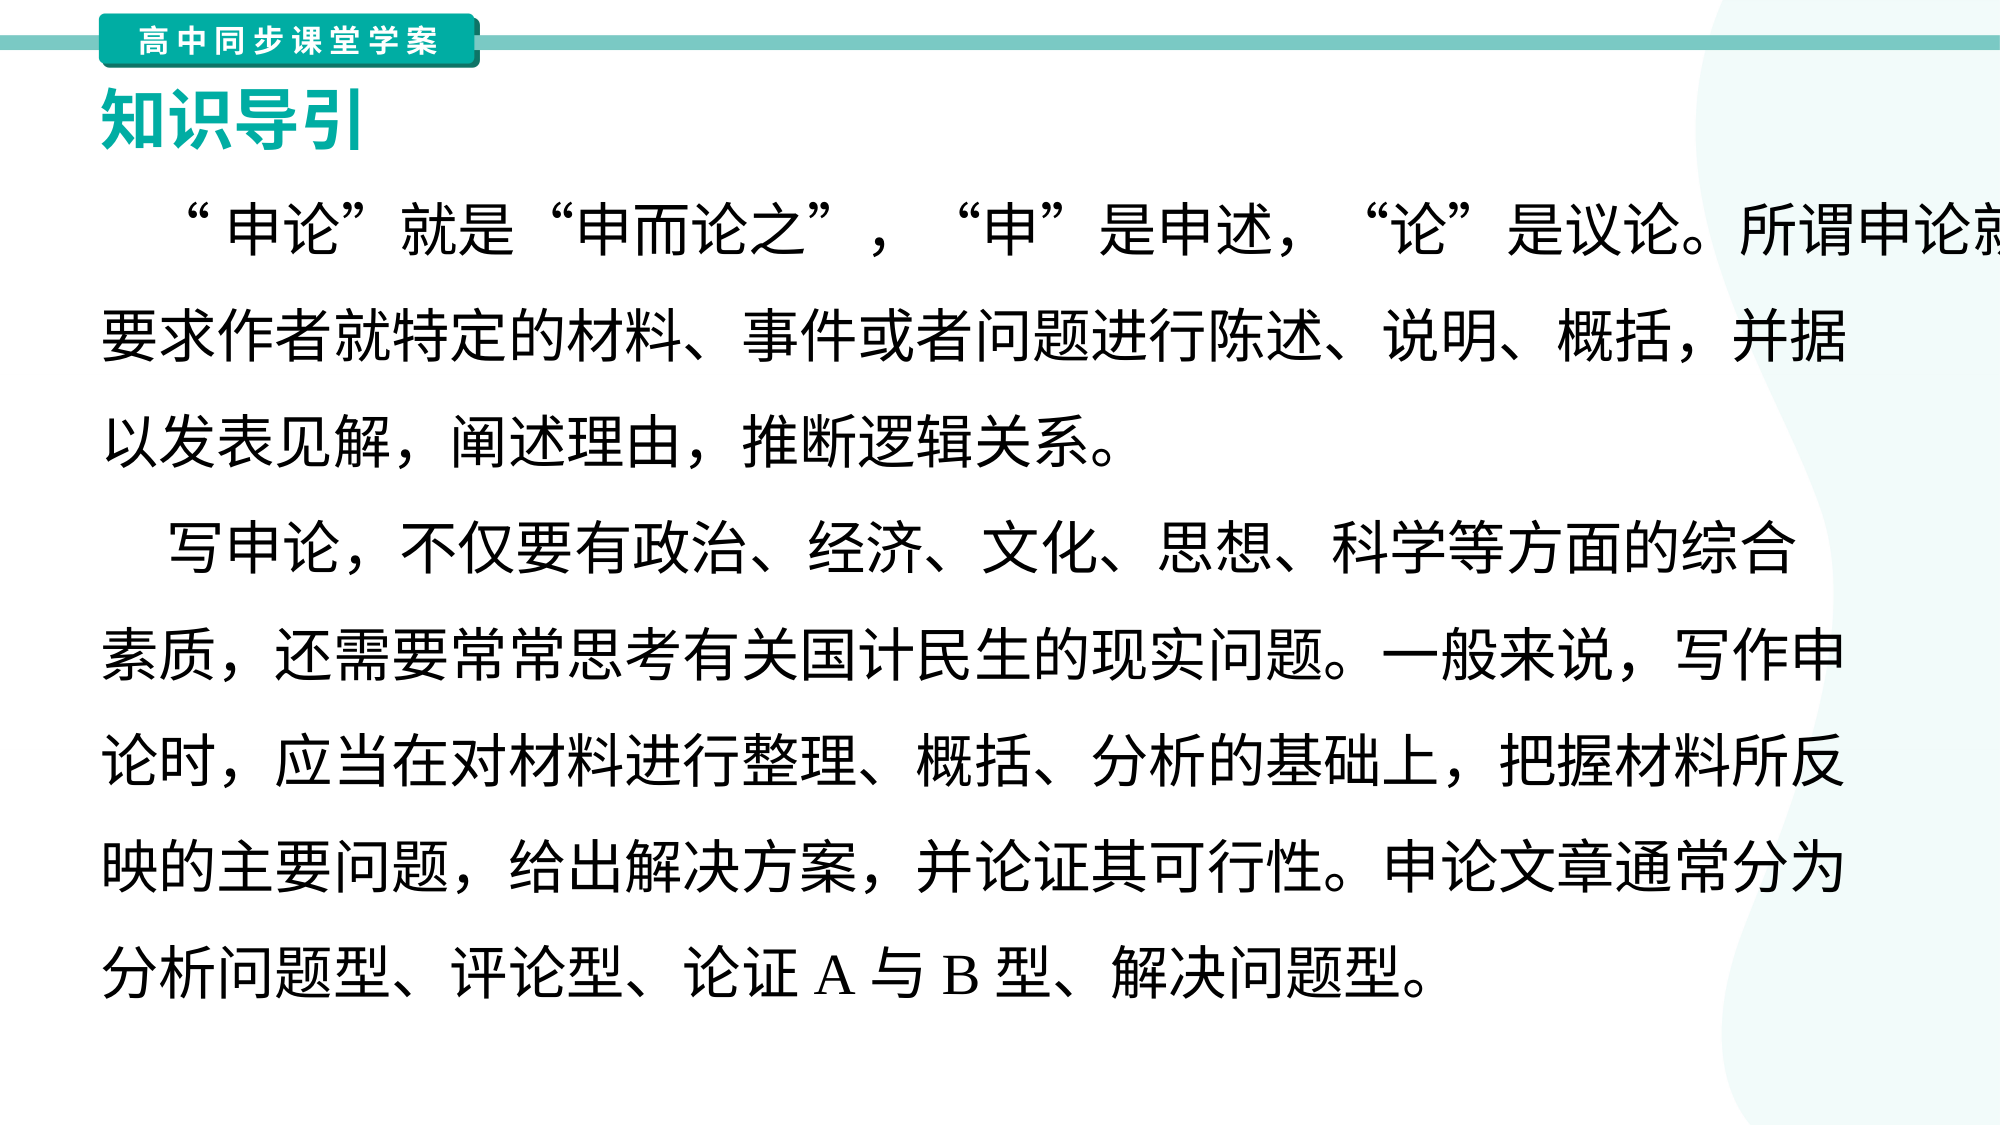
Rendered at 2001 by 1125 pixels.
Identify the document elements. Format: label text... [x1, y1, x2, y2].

text_box 知识导引 [100, 76, 1899, 156]
text_box “申论”就是“申而论之”，“申”是申述，“论”是议论。所谓申论就是 要求作者就特定的材料、事件或者问题进行陈述、说明、概括，并据 以发表见解，阐述理由，推断逻辑关系。 写申论，不仅要有政治、经济、文化、思想、科学等方面的综合 素质，还需要常常思考有关国计民生的现实问题。一般来说，写作申 论时，应当在对材料进行整理、概括、分析的基础上，把握材料所反 映的主要问题，给出解决方案，并论证其可行性。申论文章通常分为 分析问题型、评论型、论证A与B型、解决问题型。 [100, 156, 1899, 1007]
picture [0, 0, 2000, 1125]
